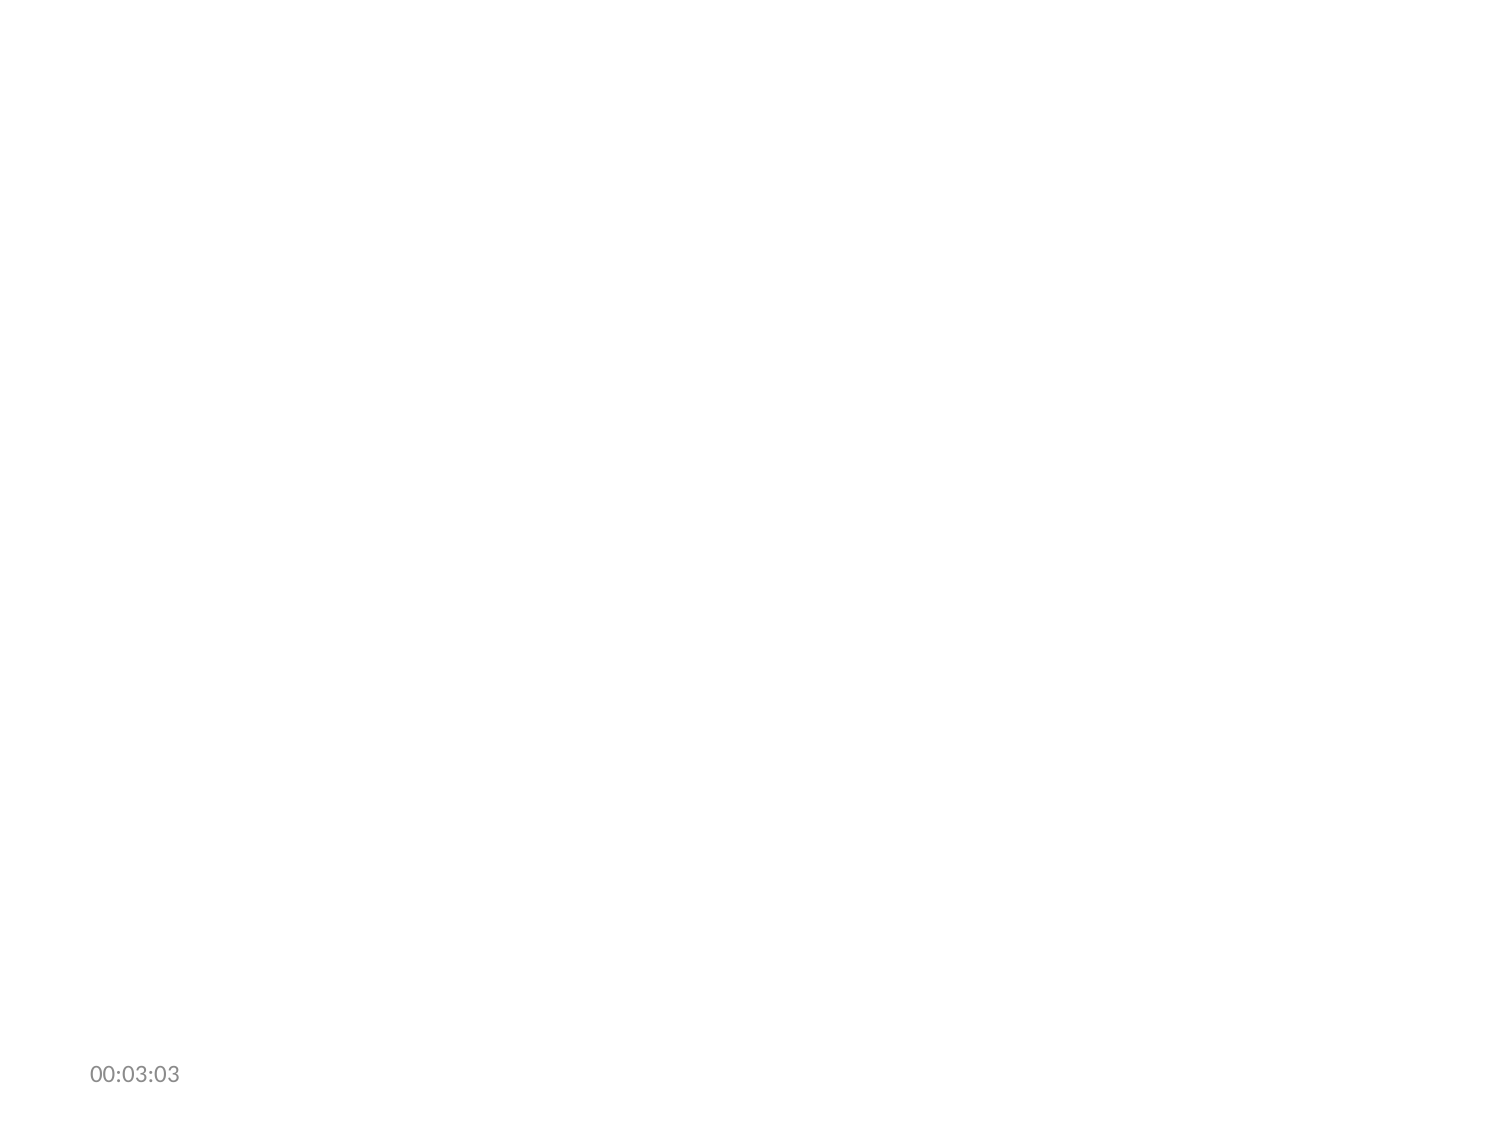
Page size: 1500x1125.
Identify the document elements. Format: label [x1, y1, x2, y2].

slide_number [75, 1042, 425, 1103]
